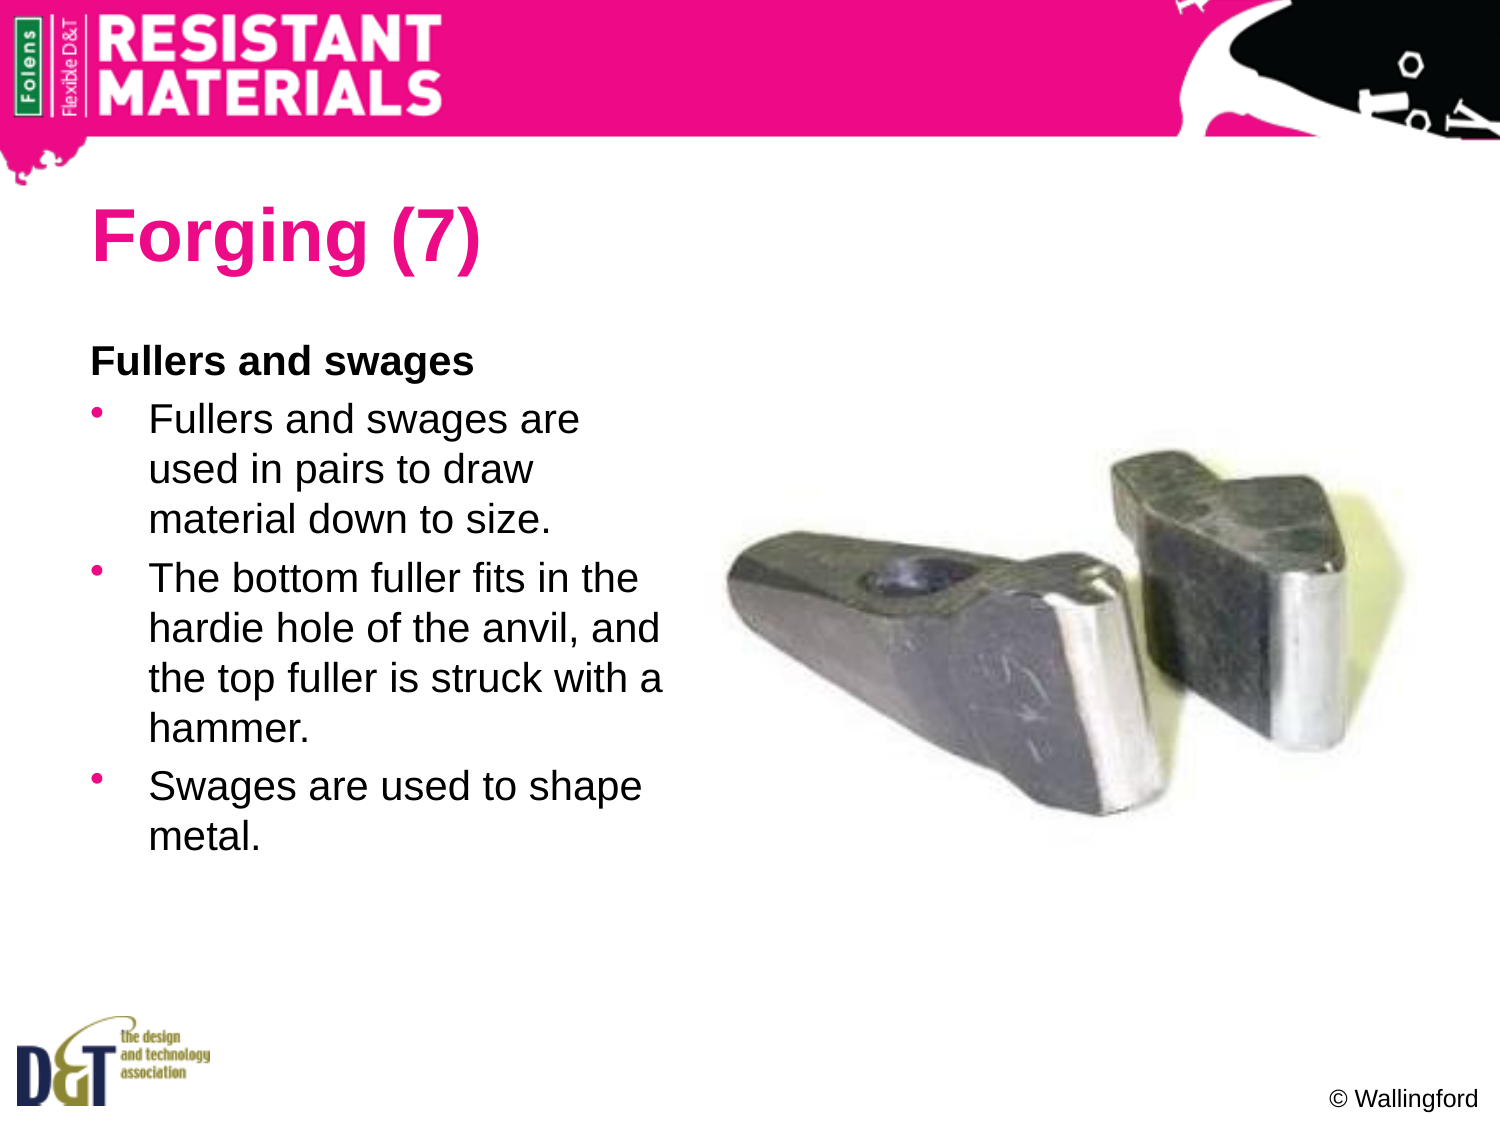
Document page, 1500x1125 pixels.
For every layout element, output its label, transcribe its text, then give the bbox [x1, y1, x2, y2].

text_box © Wallingford [1257, 1074, 1495, 1125]
picture [0, 0, 1500, 1125]
title Forging (7) [76, 160, 1427, 301]
list Fullers and swages Fullers and swages are used in pairs to draw material down to size. The bottom fuller fits in the hardie hole of the anvil, and the top fuller is struck with a hammer. Swages are used to shape metal. [75, 326, 691, 988]
